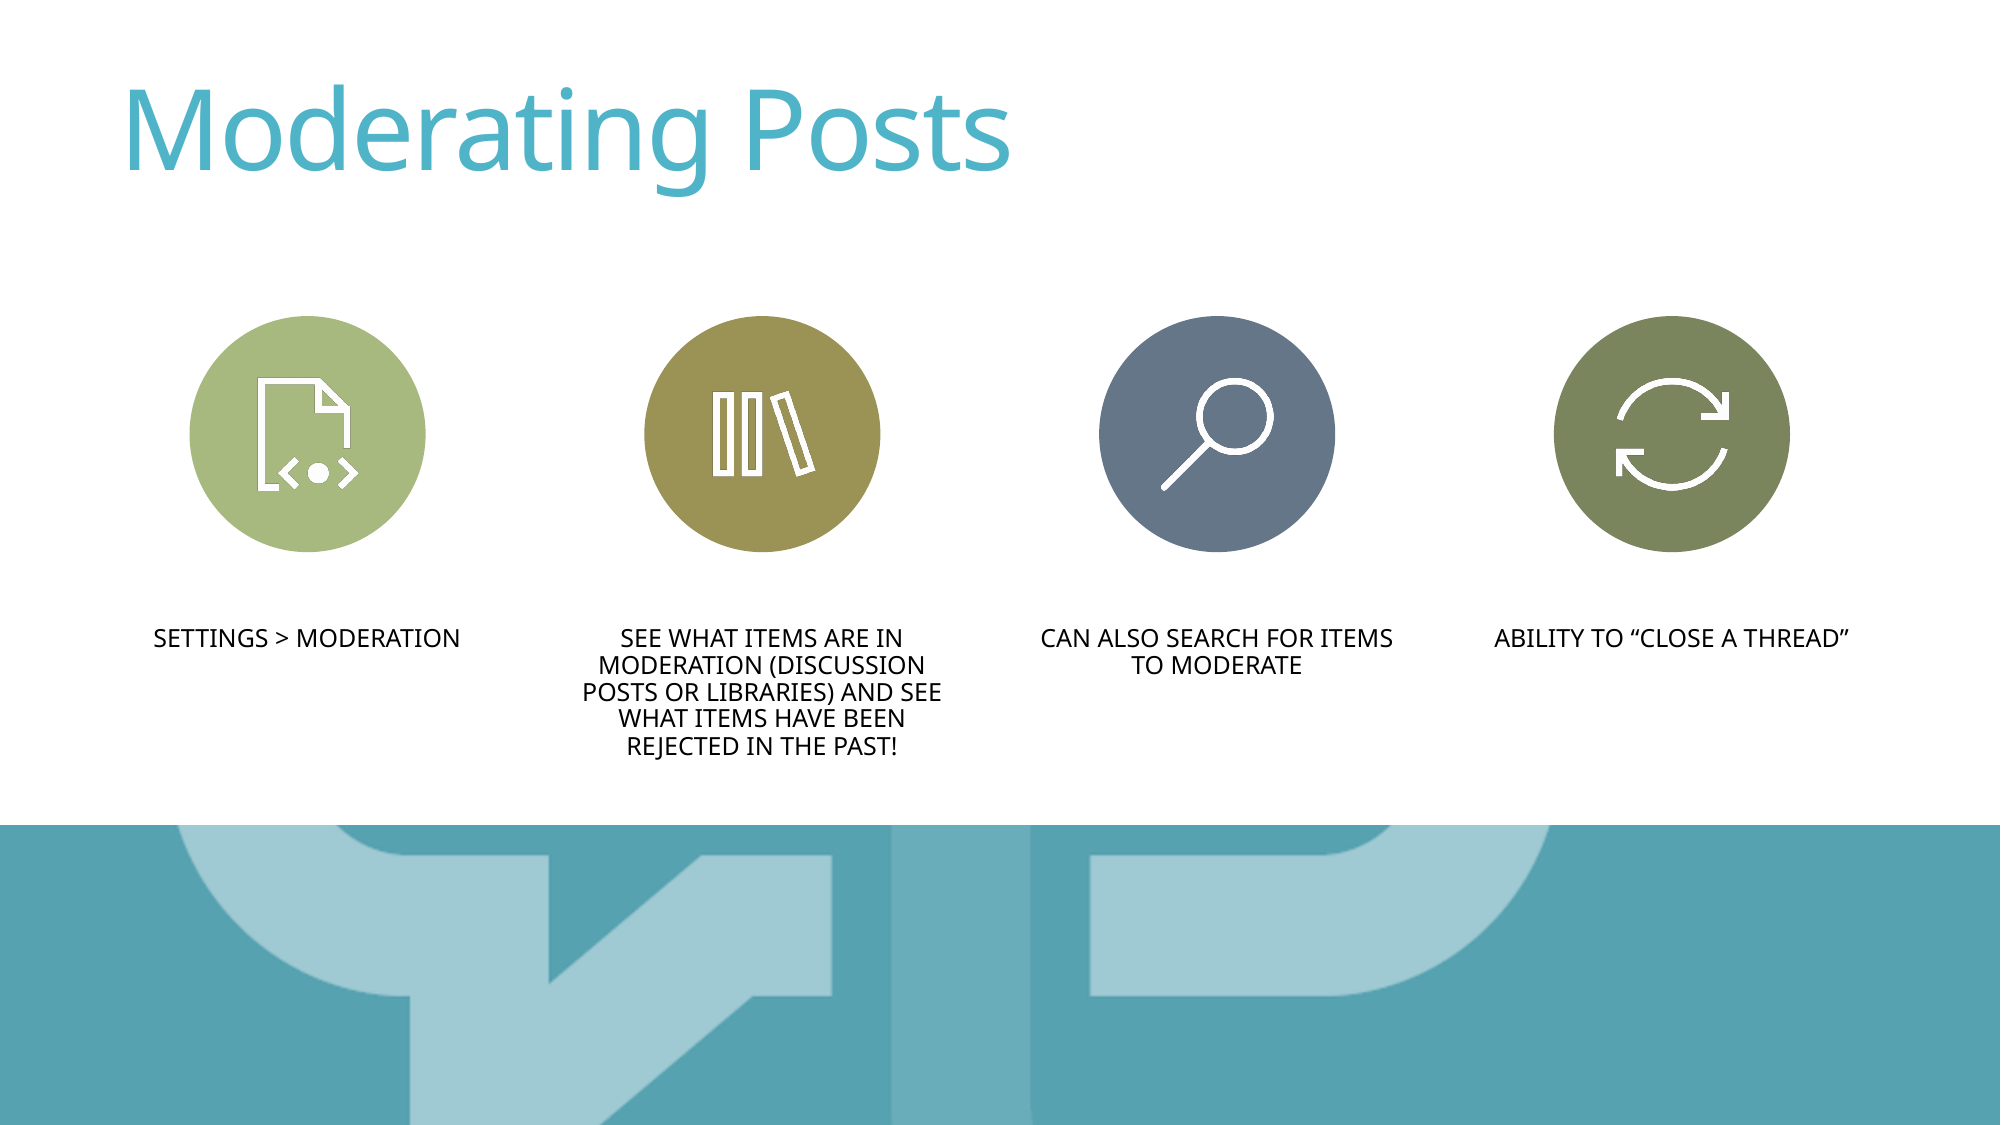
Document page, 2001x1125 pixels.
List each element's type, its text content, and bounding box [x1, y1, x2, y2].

title Moderating Posts [104, 0, 1872, 272]
picture [0, 824, 2000, 1125]
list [107, 234, 1873, 824]
